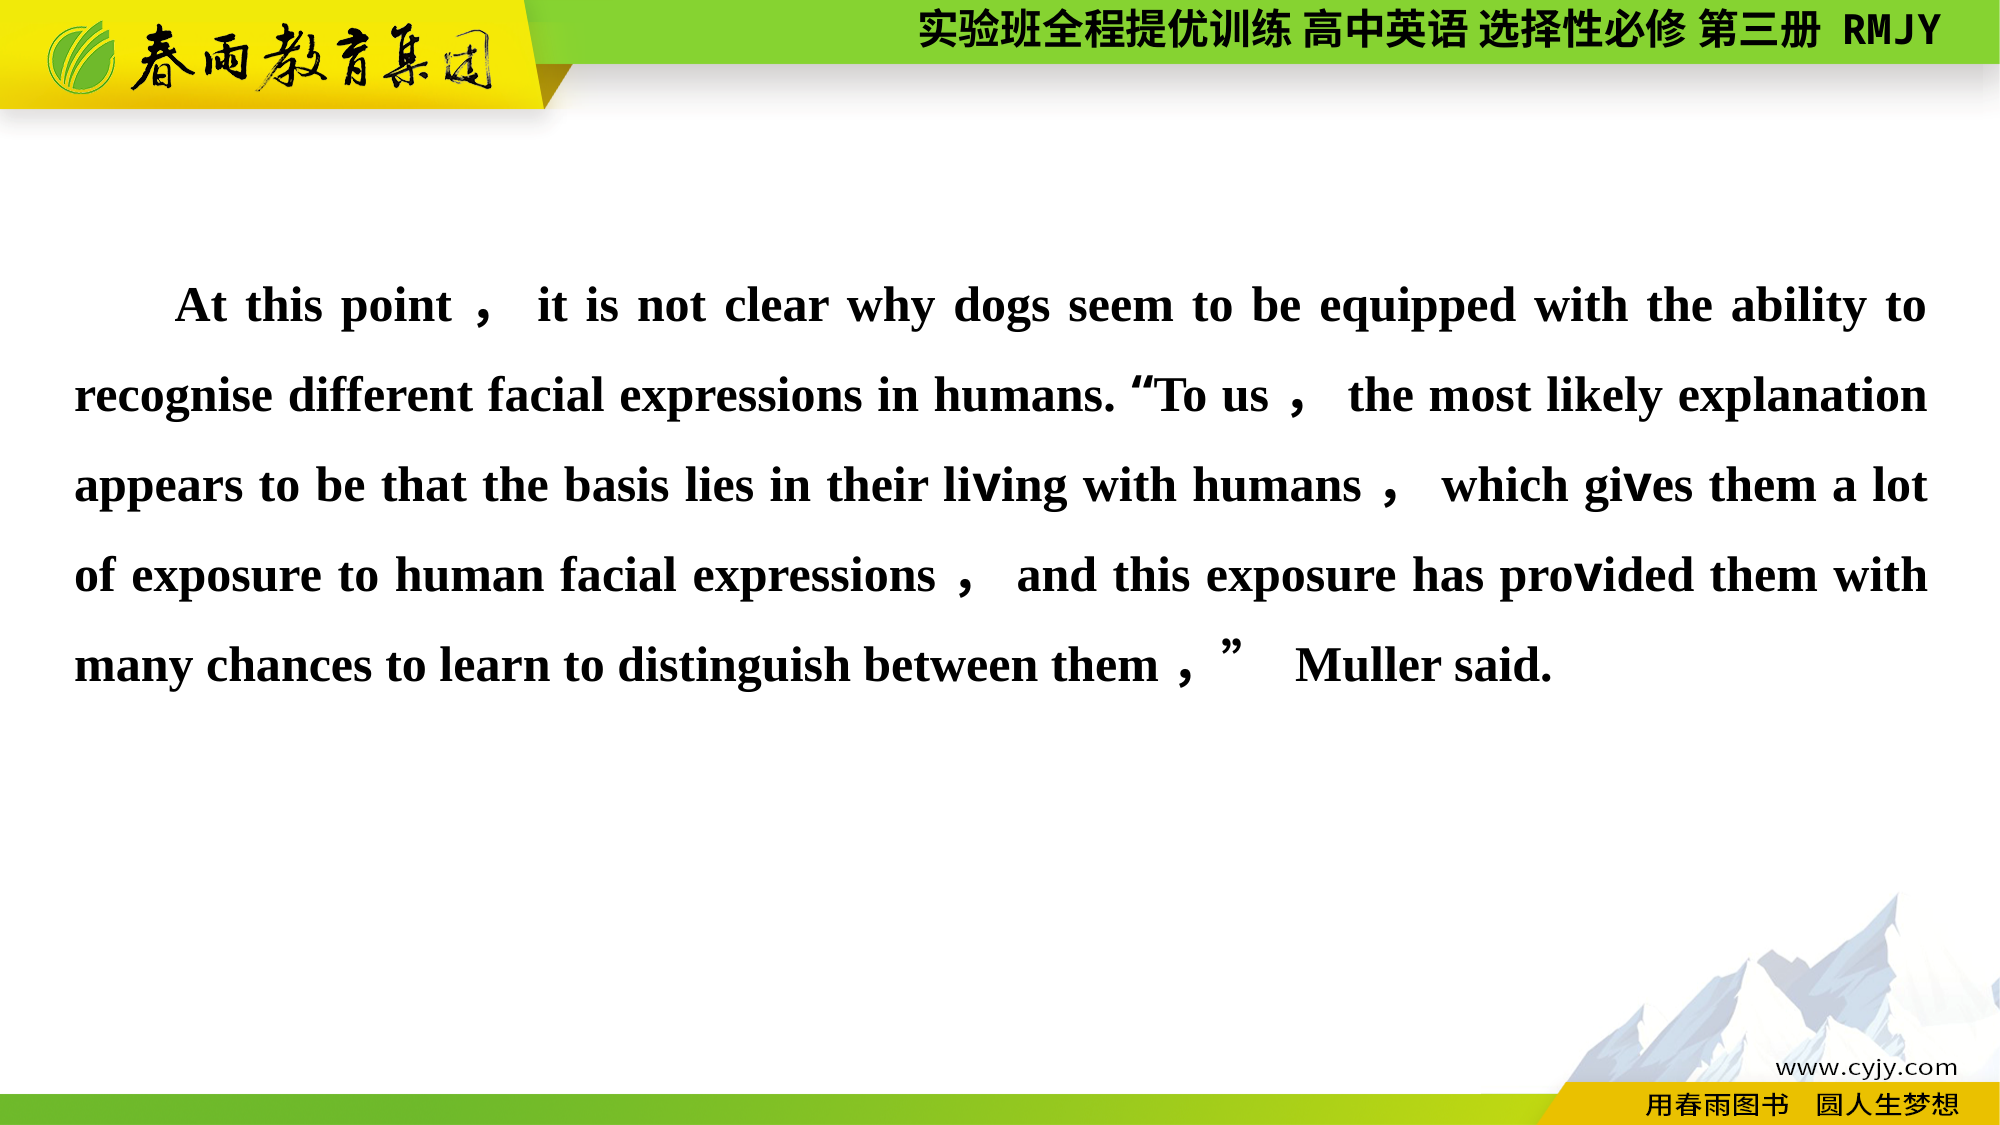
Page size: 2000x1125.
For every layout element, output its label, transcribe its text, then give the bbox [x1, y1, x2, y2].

list At this point，it is not clear why dogs seem to be equipped with the ability to recognise different facial expressions in humans. “To us，the most likely explanation appears to be that the basis lies in their living with humans，which gives them a lot of exposure to human facial expressions，and this exposure has provided them with many chances to learn to distinguish between them，” Muller said. [59, 234, 1944, 693]
picture [0, 0, 2000, 1125]
